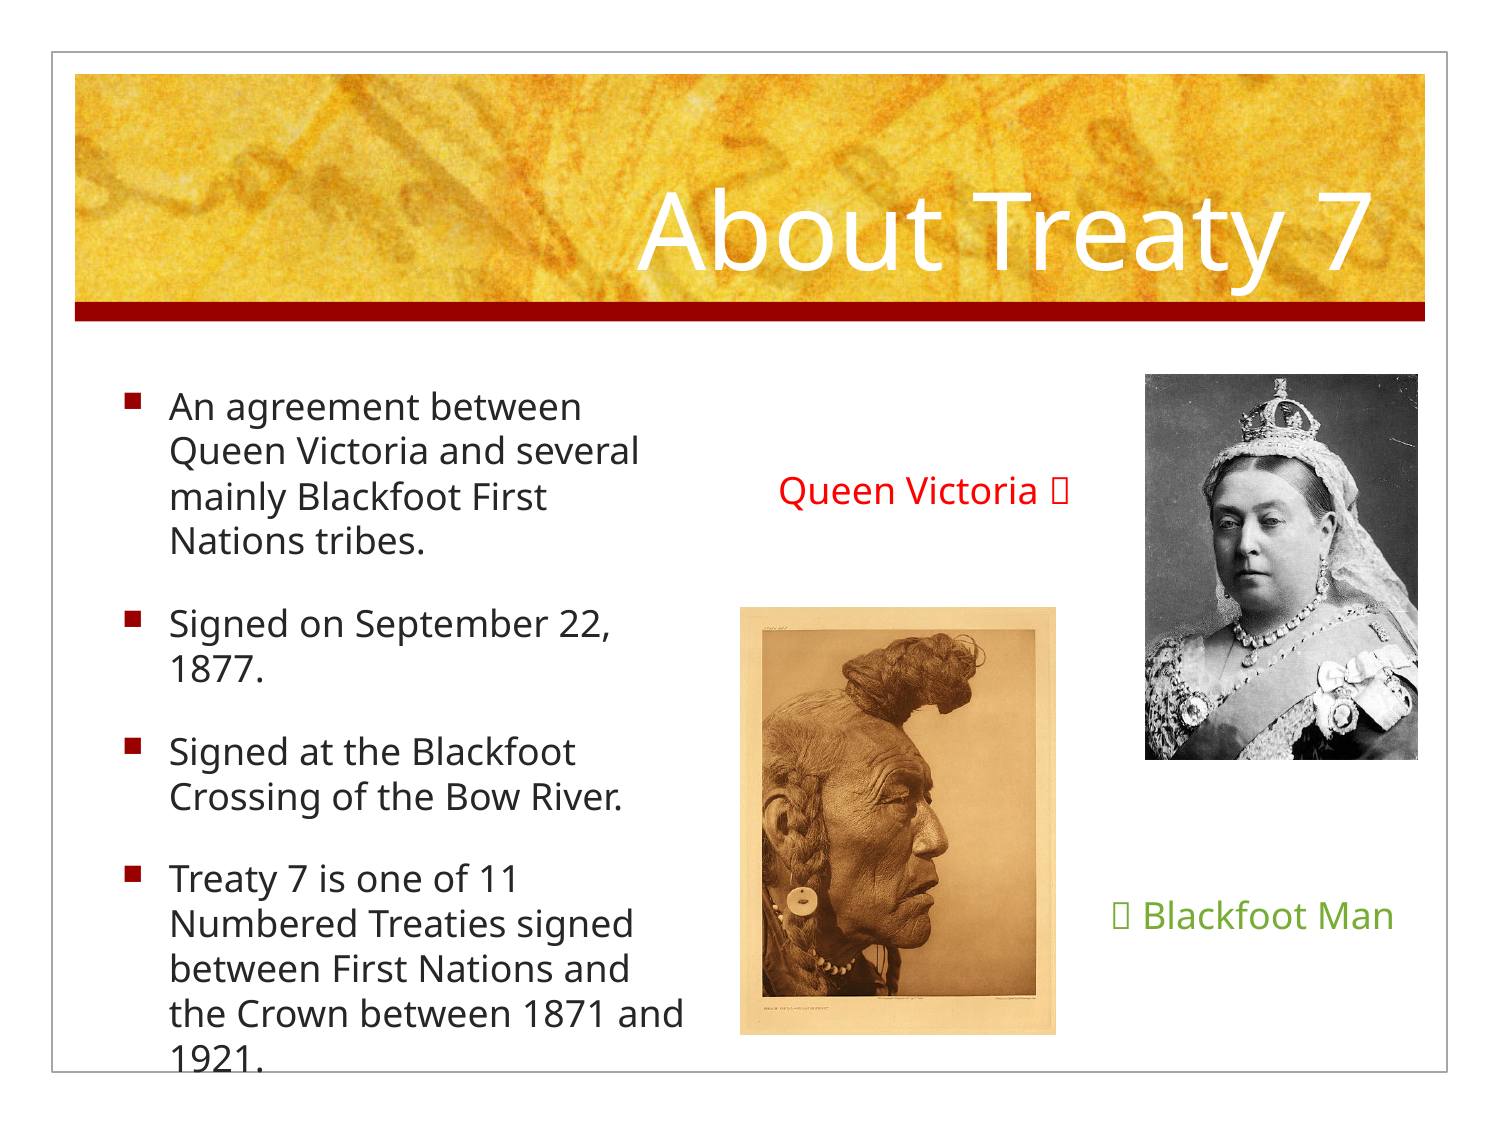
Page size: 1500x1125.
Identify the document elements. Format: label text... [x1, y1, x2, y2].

picture [75, 74, 1425, 301]
text_box  Blackfoot Man [1326, 884, 1411, 945]
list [896, 374, 1500, 761]
text_box Queen Victoria  [763, 459, 896, 520]
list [469, 606, 1326, 1036]
title About Treaty 7 [108, 74, 1392, 292]
list An agreement between Queen Victoria and several mainly Blackfoot First Nations tribes. Signed on September 22, 1877. Signed at the Blackfoot Crossing of the Bow River. Treaty 7 is one of 11 Numbered Treaties signed between First Nations and the Crown between 1871 and 1921. [107, 375, 708, 1005]
